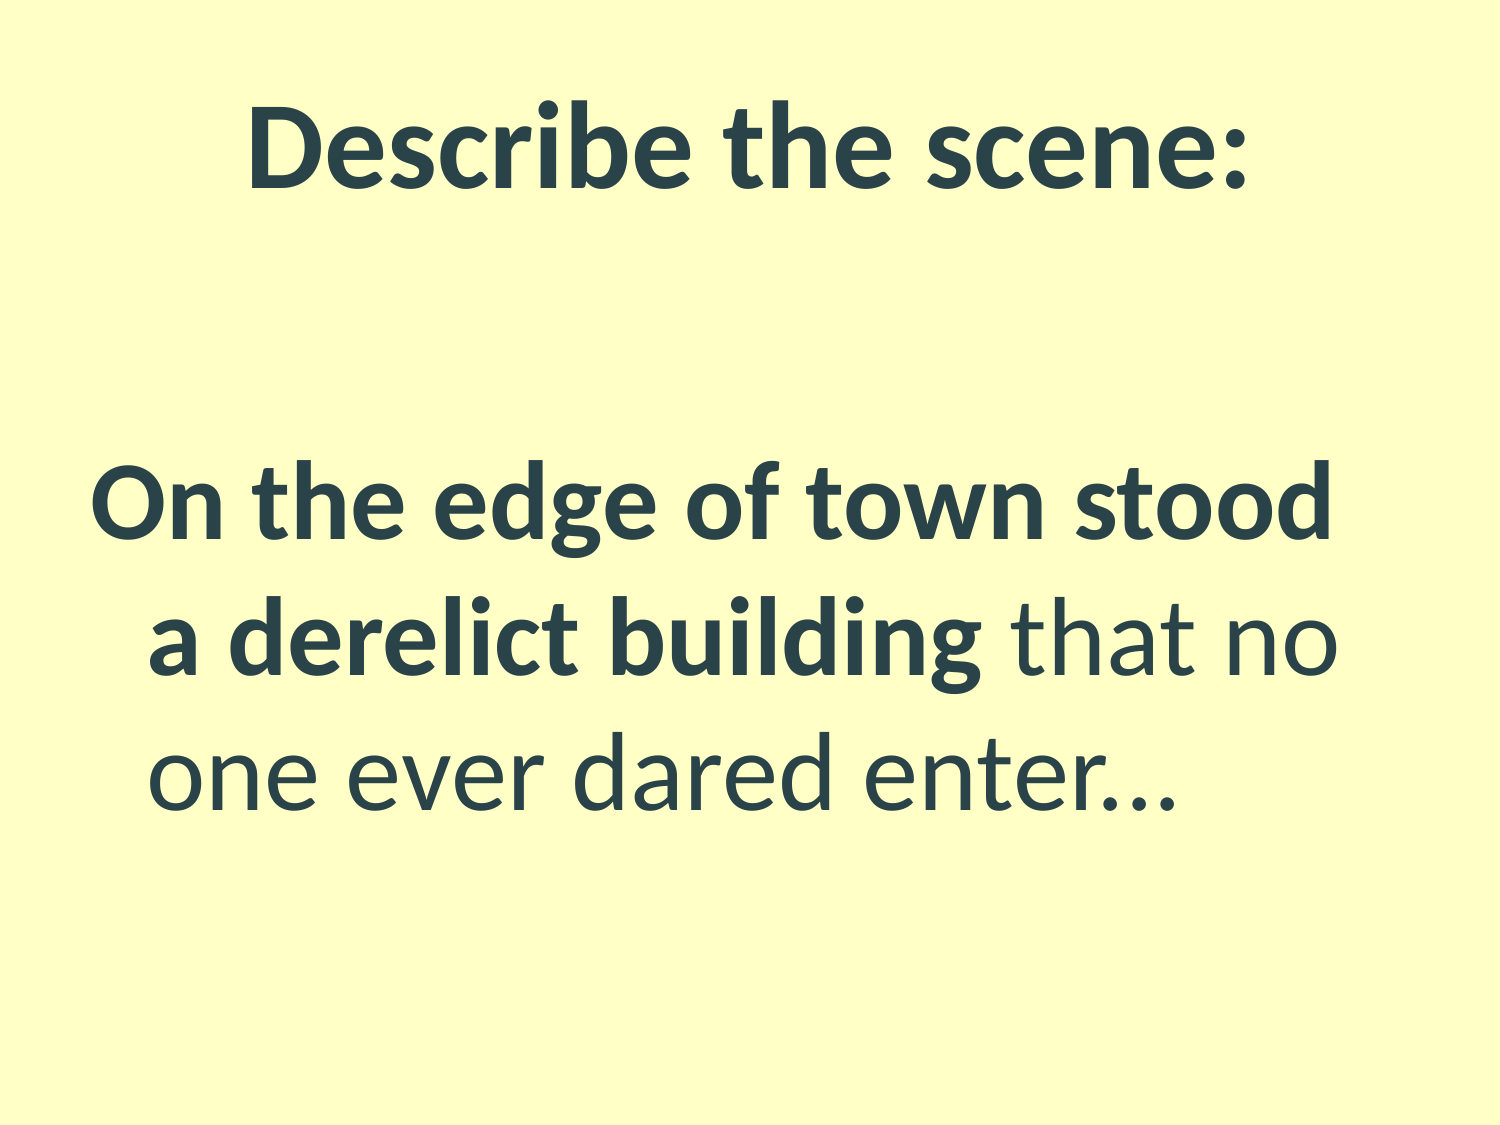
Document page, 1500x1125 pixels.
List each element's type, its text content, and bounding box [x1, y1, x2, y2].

title Describe the scene: [75, 45, 1425, 233]
list On the edge of town stood a derelict building that no one ever dared enter... [75, 262, 1425, 1005]
